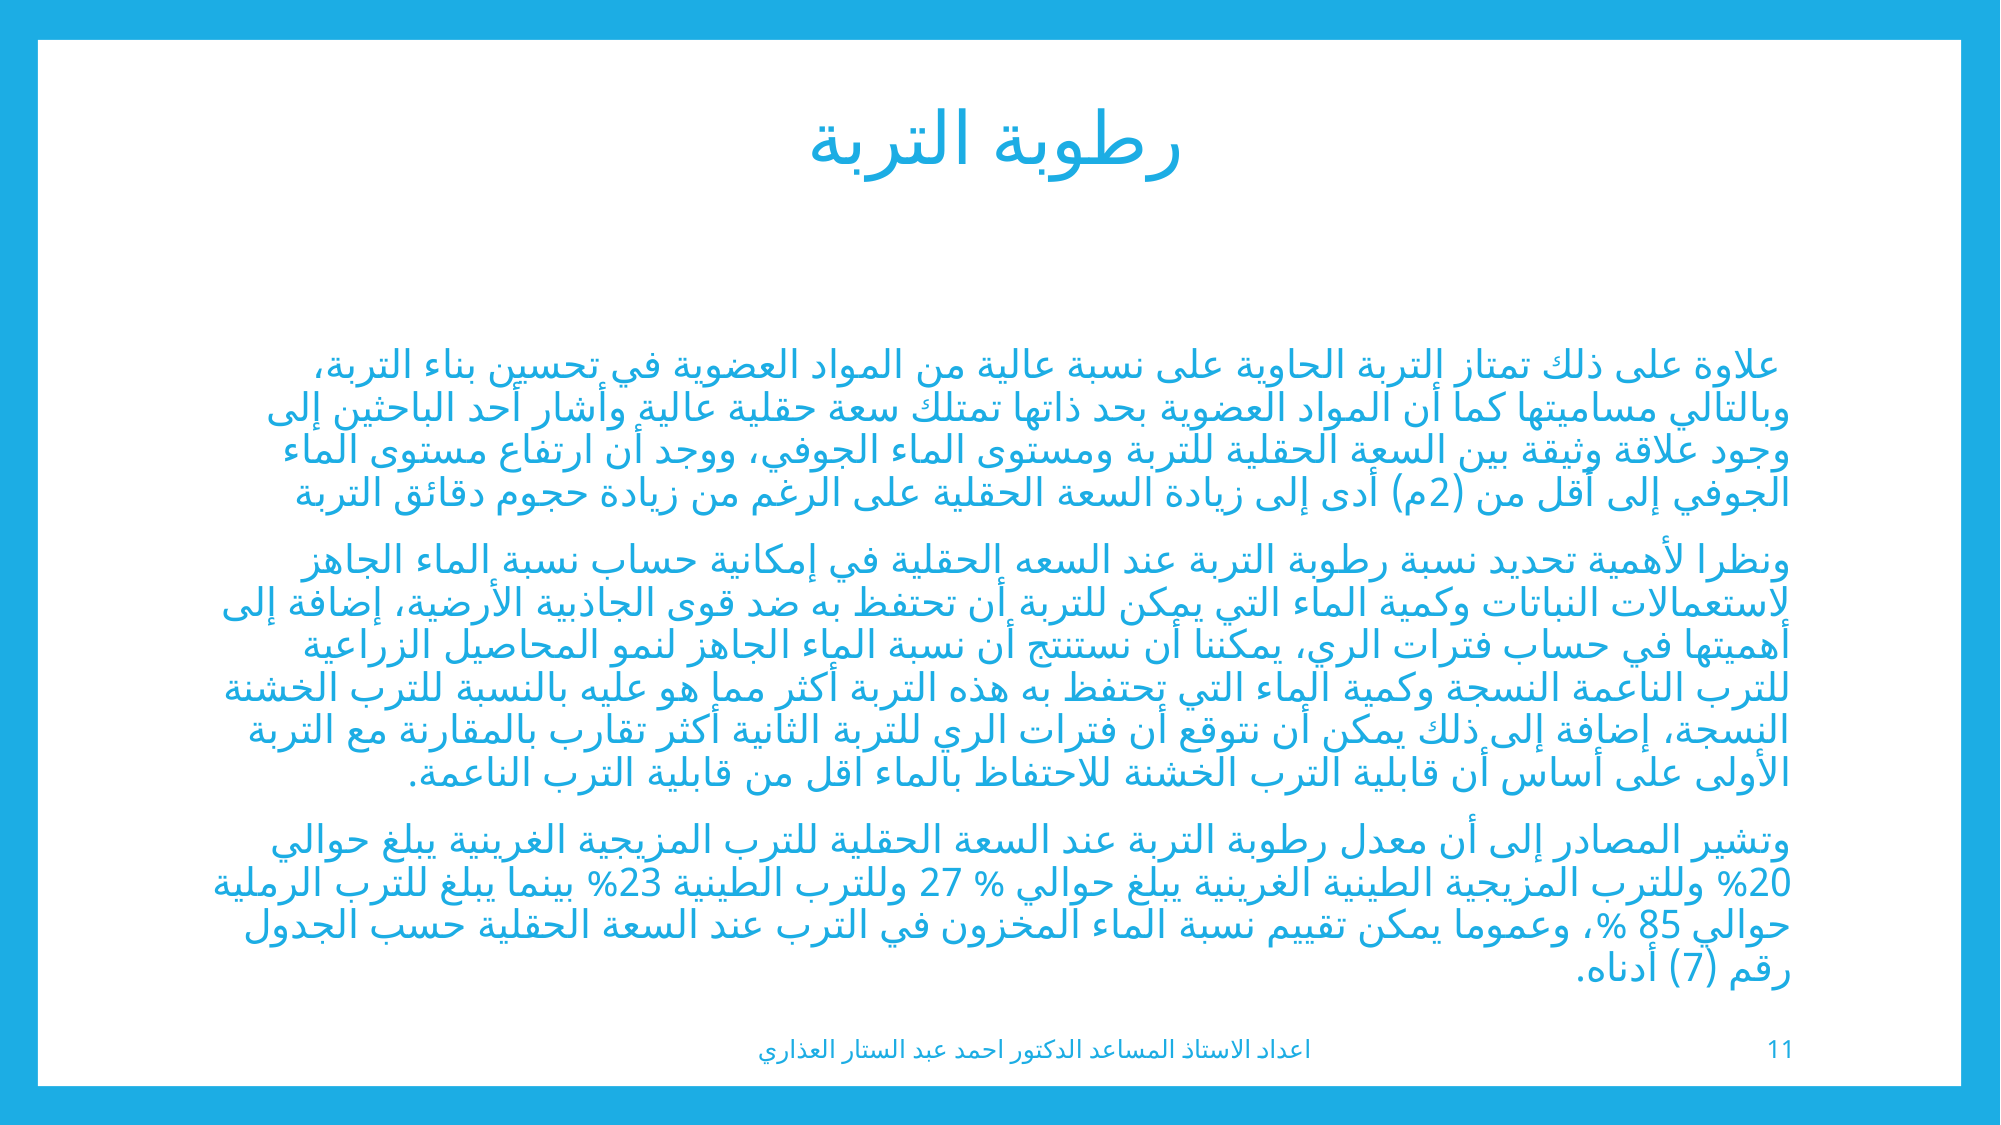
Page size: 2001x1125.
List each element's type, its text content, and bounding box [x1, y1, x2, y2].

slide_number 11 [1530, 1020, 1811, 1081]
title رطوبة التربة [792, 69, 1208, 213]
list علاوة على ذلك تمتاز التربة الحاوية على نسبة عالية من المواد العضوية في تحسين بناء التربة، وبالتالي مساميتها كما أن المواد العضوية بحد ذاتها تمتلك سعة حقلية عالية وأشار أحد الباحثين إلى وجود علاقة وثيقة بين السعة الحقلية للتربة ومستوى الماء الجوفي، ووجد أن ارتفاع مستوى الماء الجوفي إلى أقل من (2م) أدى إلى زيادة السعة الحقلية على الرغم من زيادة حجوم دقائق التربة ونظرا لأهمية تحديد نسبة رطوبة التربة عند السعه الحقلية في إمكانية حساب نسبة الماء الجاهز لاستعمالات النباتات وكمية الماء التي يمكن للتربة أن تحتفظ به ضد قوى الجاذبية الأرضية، إضافة إلى أهميتها في حساب فترات الري، يمكننا أن نستنتج أن نسبة الماء الجاهز لنمو المحاصيل الزراعية للترب الناعمة النسجة وكمية الماء التي تحتفظ به هذه التربة أكثر مما هو عليه بالنسبة للترب الخشنة النسجة، إضافة إلى ذلك يمكن أن نتوقع أن فترات الري للتربة الثانية أكثر تقارب بالمقارنة مع التربة الأولى على أساس أن قابلية الترب الخشنة للاحتفاظ بالماء اقل من قابلية الترب الناعمة. وتشير المصادر إلى أن معدل رطوبة التربة عند السعة الحقلية للترب المزيجية الغرينية يبلغ حوالي 20% وللترب المزيجية الطينية الغرينية يبلغ حوالي % 27 وللترب الطينية 23% بينما يبلغ للترب الرملية حوالي 85 %، وعموما يمكن تقييم نسبة الماء المخزون في الترب عند السعة الحقلية حسب الجدول رقم (7) أدناه. [187, 337, 1808, 1000]
footer اعداد الاستاذ المساعد الدكتور احمد عبد الستار العذاري [647, 1020, 1422, 1081]
